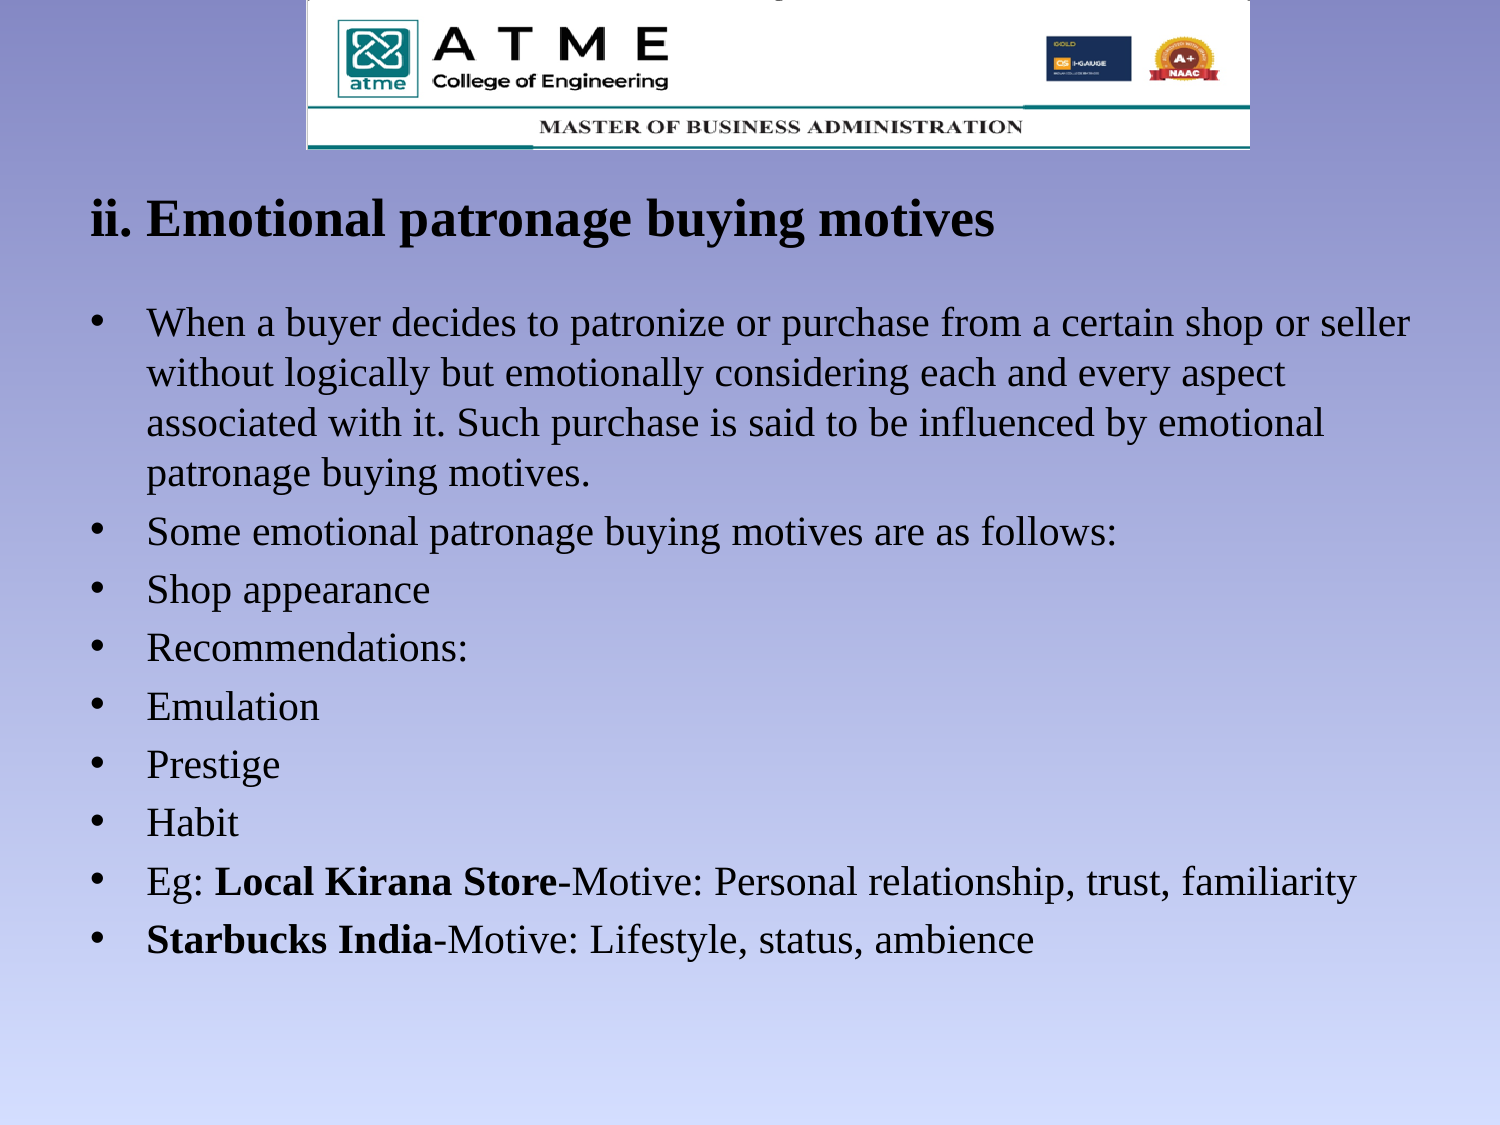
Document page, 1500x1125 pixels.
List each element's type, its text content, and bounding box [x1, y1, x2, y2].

title ii. Emotional patronage buying motives [75, 174, 1425, 255]
list When a buyer decides to patronize or purchase from a certain shop or seller without logically but emotionally considering each and every aspect associated with it. Such purchase is said to be influenced by emotional patronage buying motives. Some emotional patronage buying motives are as follows: Shop appearance Recommendations: Emulation Prestige Habit Eg: Local Kirana Store-Motive: Personal relationship, trust, familiarity Starbucks India-Motive: Lifestyle, status, ambience [75, 287, 1450, 1075]
picture [306, 0, 1250, 150]
